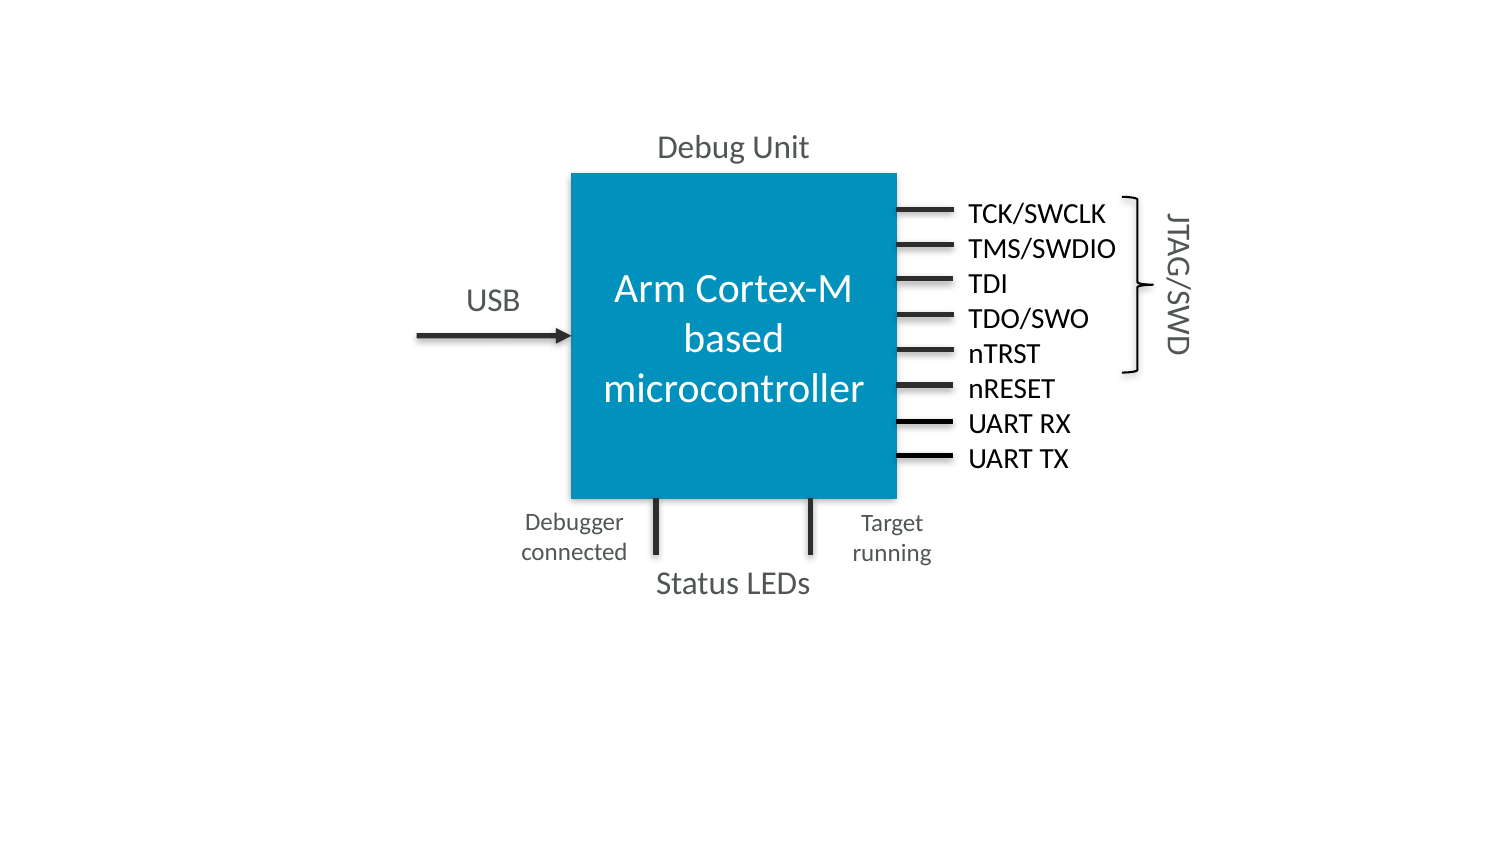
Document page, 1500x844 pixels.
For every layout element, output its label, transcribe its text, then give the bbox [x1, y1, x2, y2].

text_box Target running [810, 499, 974, 575]
text_box Debug Unit [571, 117, 897, 172]
text_box JTAG/SWD [1153, 196, 1209, 373]
text_box Arm Cortex-M based microcontroller [571, 173, 897, 499]
text_box [1121, 194, 1153, 375]
text_box TCK/SWCLK TMS/SWDIO TDI TDO/SWO nTRST nRESET UART RX UART TX [953, 186, 1153, 482]
text_box Status LEDs [570, 553, 897, 609]
text_box Debugger connected [493, 498, 656, 573]
text_box USB [415, 270, 571, 326]
